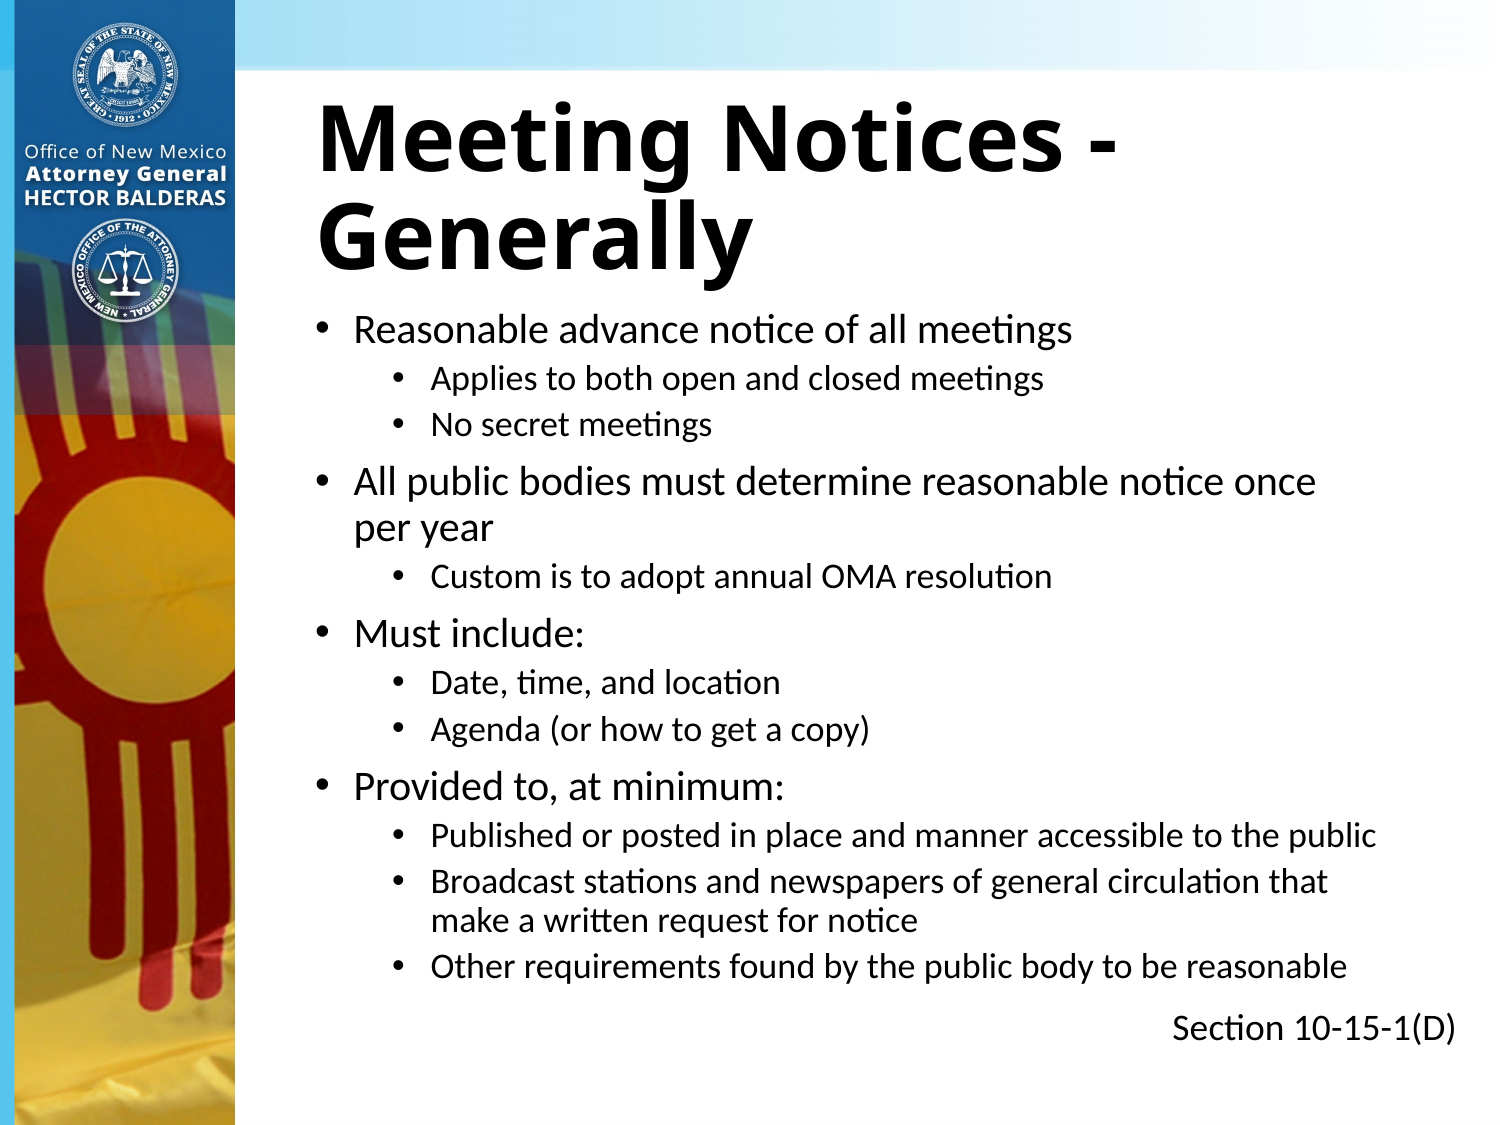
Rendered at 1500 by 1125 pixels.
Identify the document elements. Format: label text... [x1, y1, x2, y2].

picture [0, 0, 1500, 1125]
text_box Section 10-15-1(D) [1157, 995, 1475, 1055]
title Meeting Notices - Generally [300, 82, 1397, 299]
list Reasonable advance notice of all meetings Applies to both open and closed meetings No secret meetings All public bodies must determine reasonable notice once per year Custom is to adopt annual OMA resolution Must include: Date, time, and location Agenda (or how to get a copy) Provided to, at minimum: Published or posted in place and manner accessible to the public Broadcast stations and newspapers of general circulation that make a written request for notice Other requirements found by the public body to be reasonable [300, 299, 1397, 1014]
